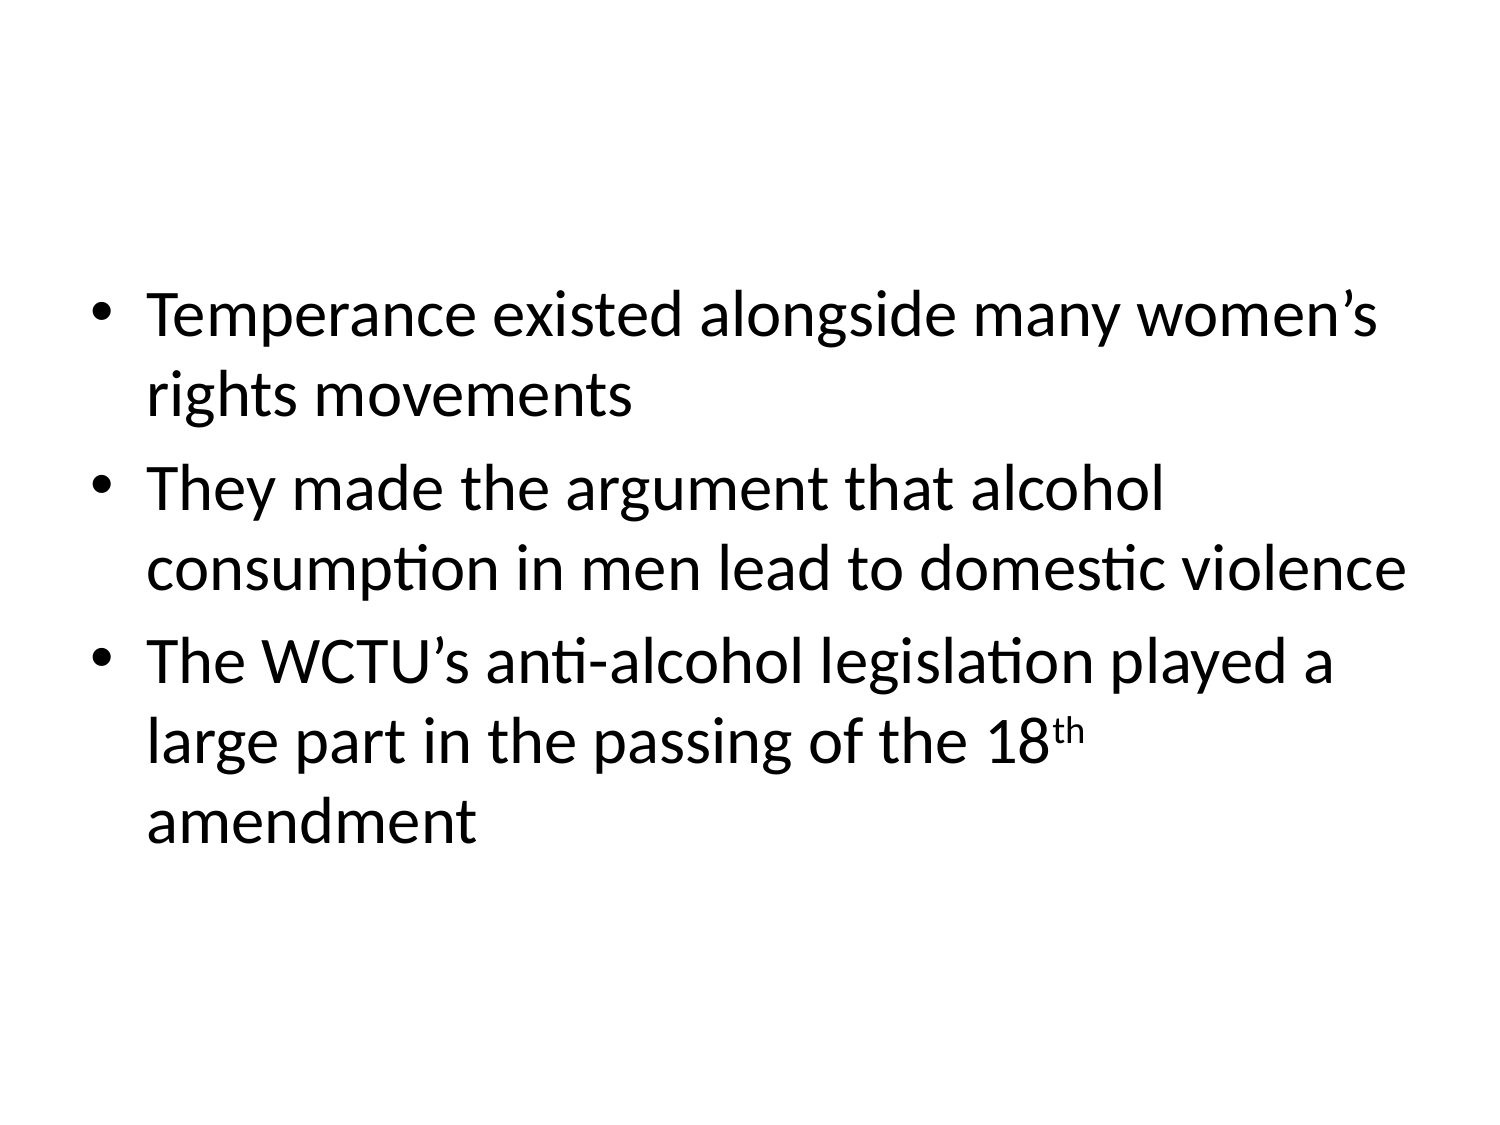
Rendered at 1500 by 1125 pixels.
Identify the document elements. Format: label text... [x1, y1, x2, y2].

list Temperance existed alongside many women’s rights movements They made the argument that alcohol consumption in men lead to domestic violence The WCTU’s anti-alcohol legislation played a large part in the passing of the 18th amendment [75, 262, 1425, 1005]
